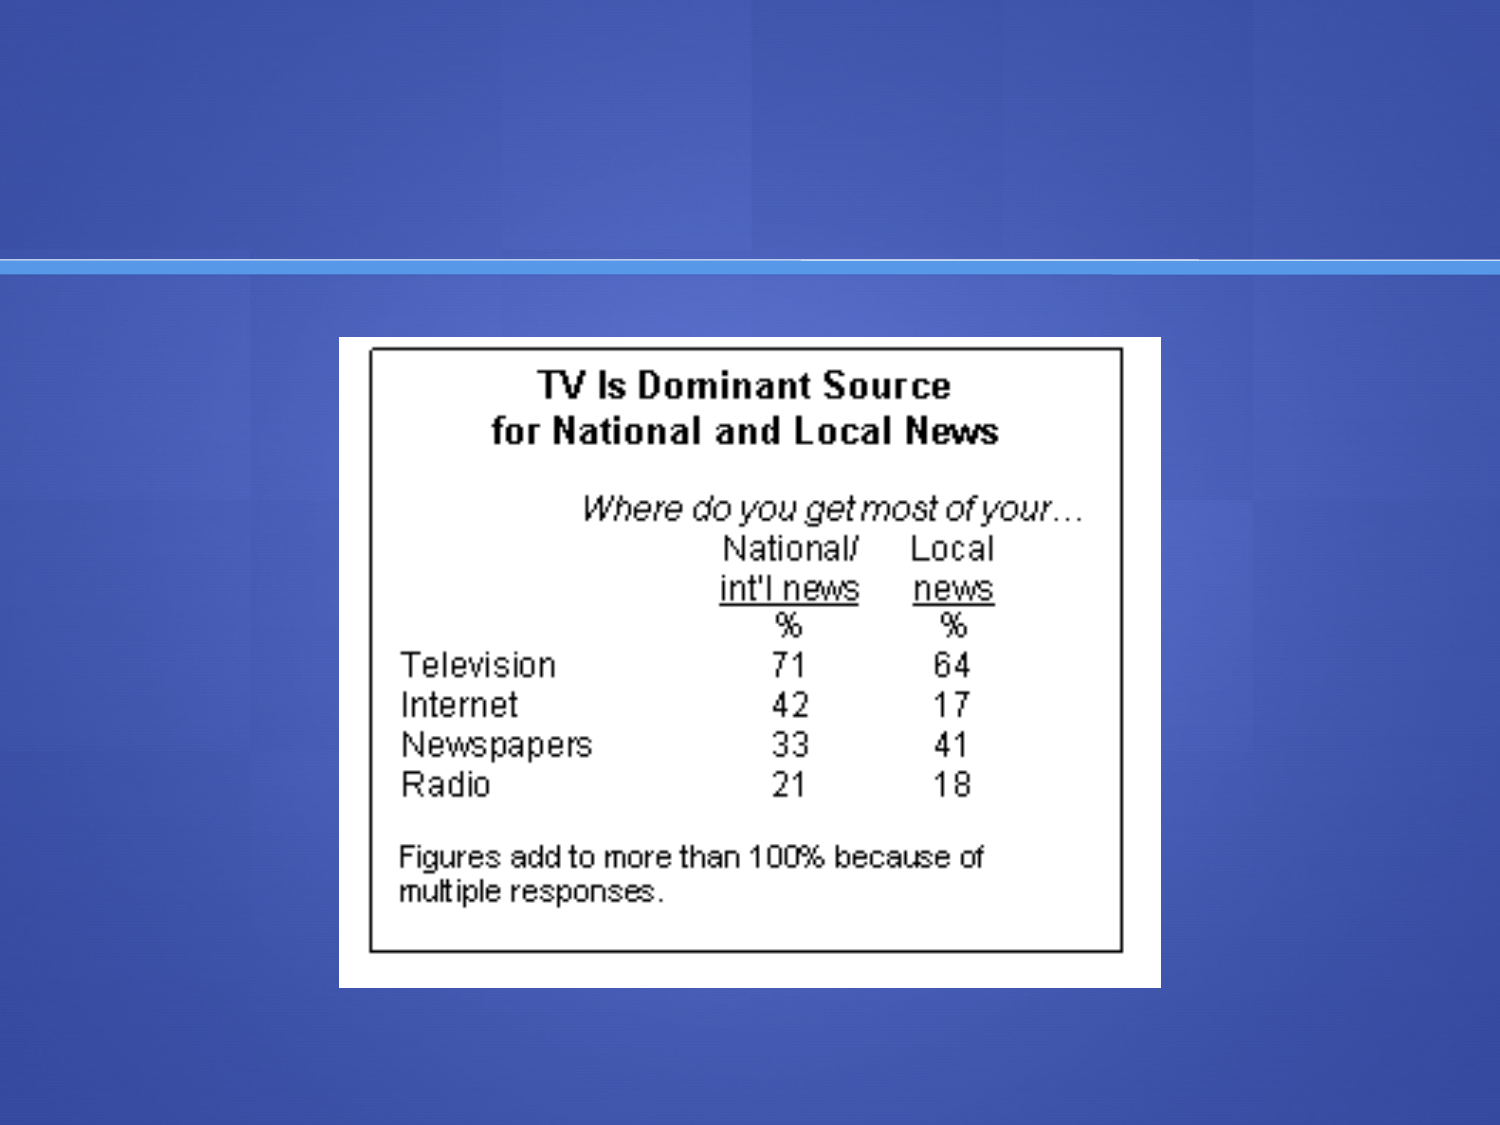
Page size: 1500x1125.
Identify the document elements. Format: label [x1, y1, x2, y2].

list [73, 336, 1426, 989]
